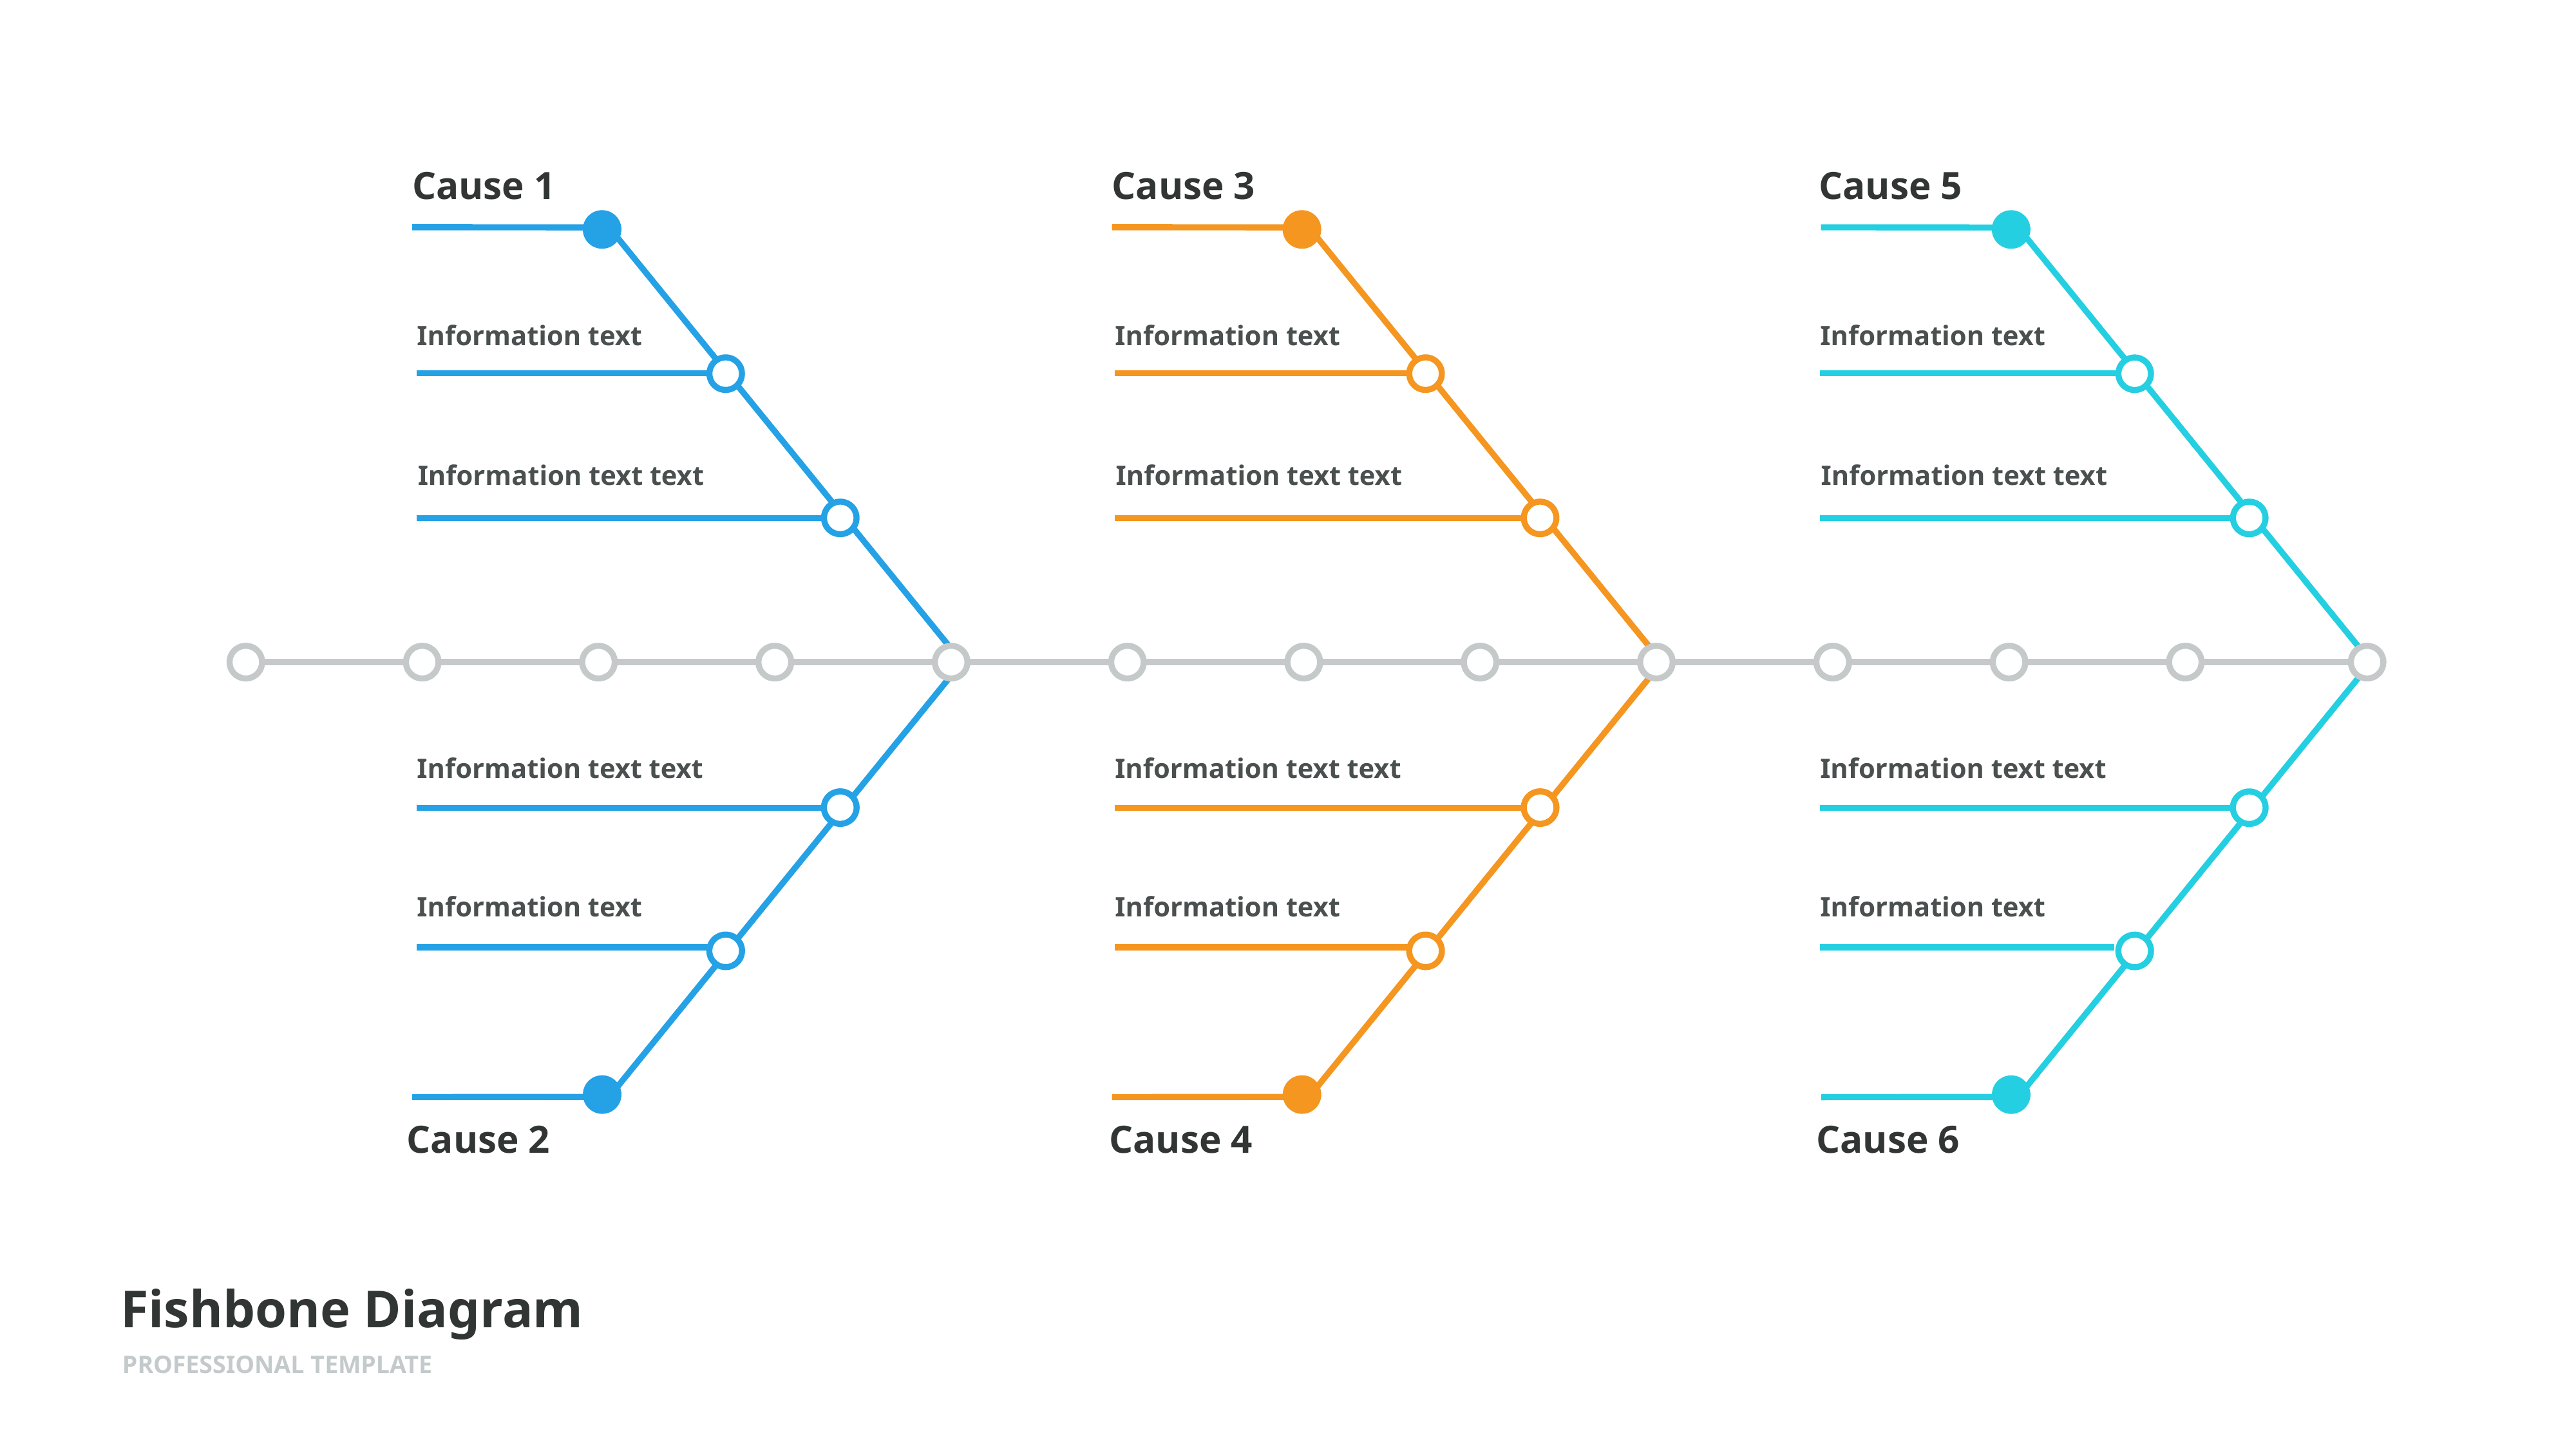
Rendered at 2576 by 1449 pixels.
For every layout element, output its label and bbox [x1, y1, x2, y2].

text_box [229, 157, 2383, 1166]
